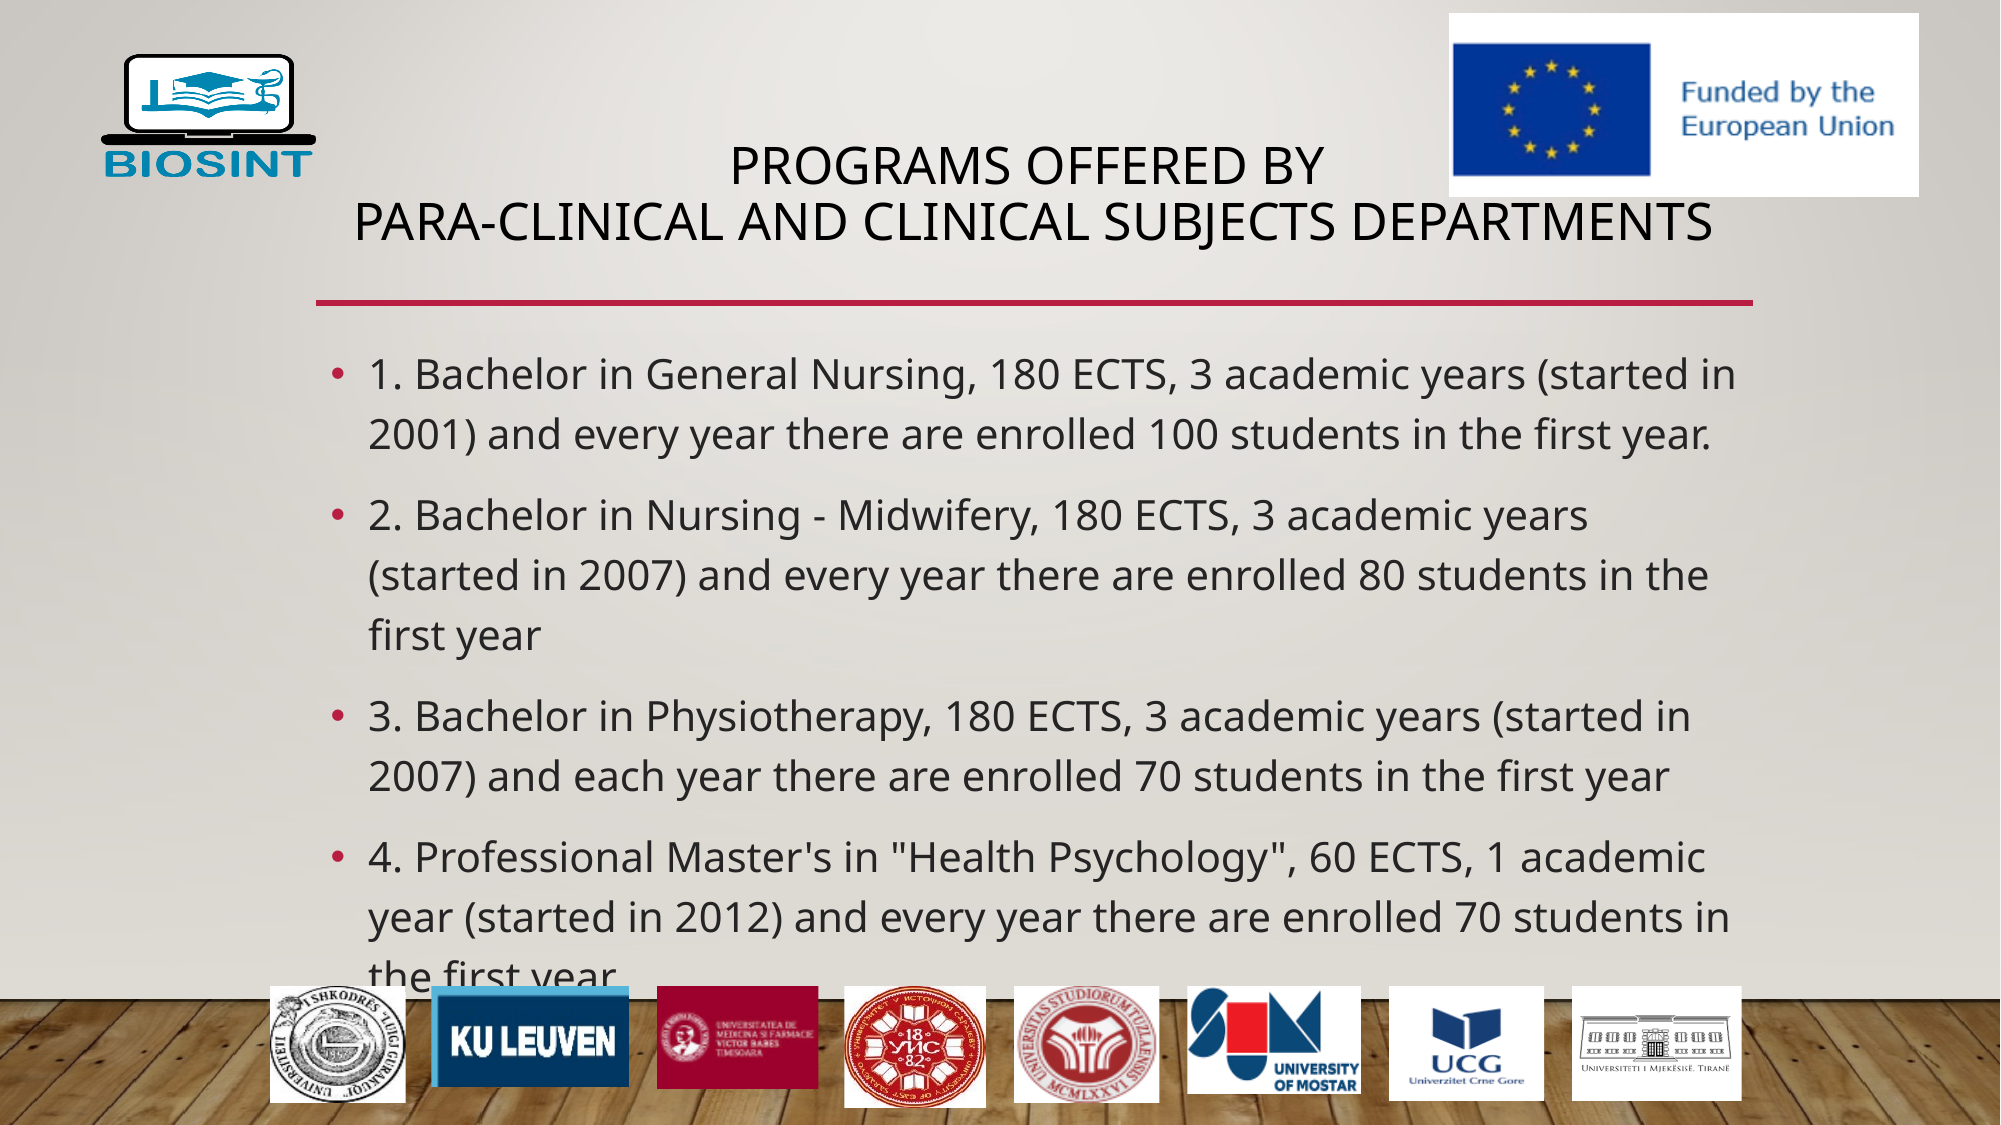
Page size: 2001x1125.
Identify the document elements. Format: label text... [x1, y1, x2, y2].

title Programs offered by Para-clinical and clinical subjects Departments [315, 132, 1754, 305]
picture [0, 0, 2001, 395]
picture [0, 985, 2001, 1125]
list 1. Bachelor in General Nursing, 180 ECTS, 3 academic years (started in 2001) and every year there are enrolled 100 students in the first year. 2. Bachelor in Nursing - Midwifery, 180 ECTS, 3 academic years (started in 2007) and every year there are enrolled 80 students in the first year 3. Bachelor in Physiotherapy, 180 ECTS, 3 academic years (started in 2007) and each year there are enrolled 70 students in the first year 4. Professional Master's in "Health Psychology", 60 ECTS, 1 academic year (started in 2012) and every year there are enrolled 70 students in the first year [315, 330, 1754, 938]
